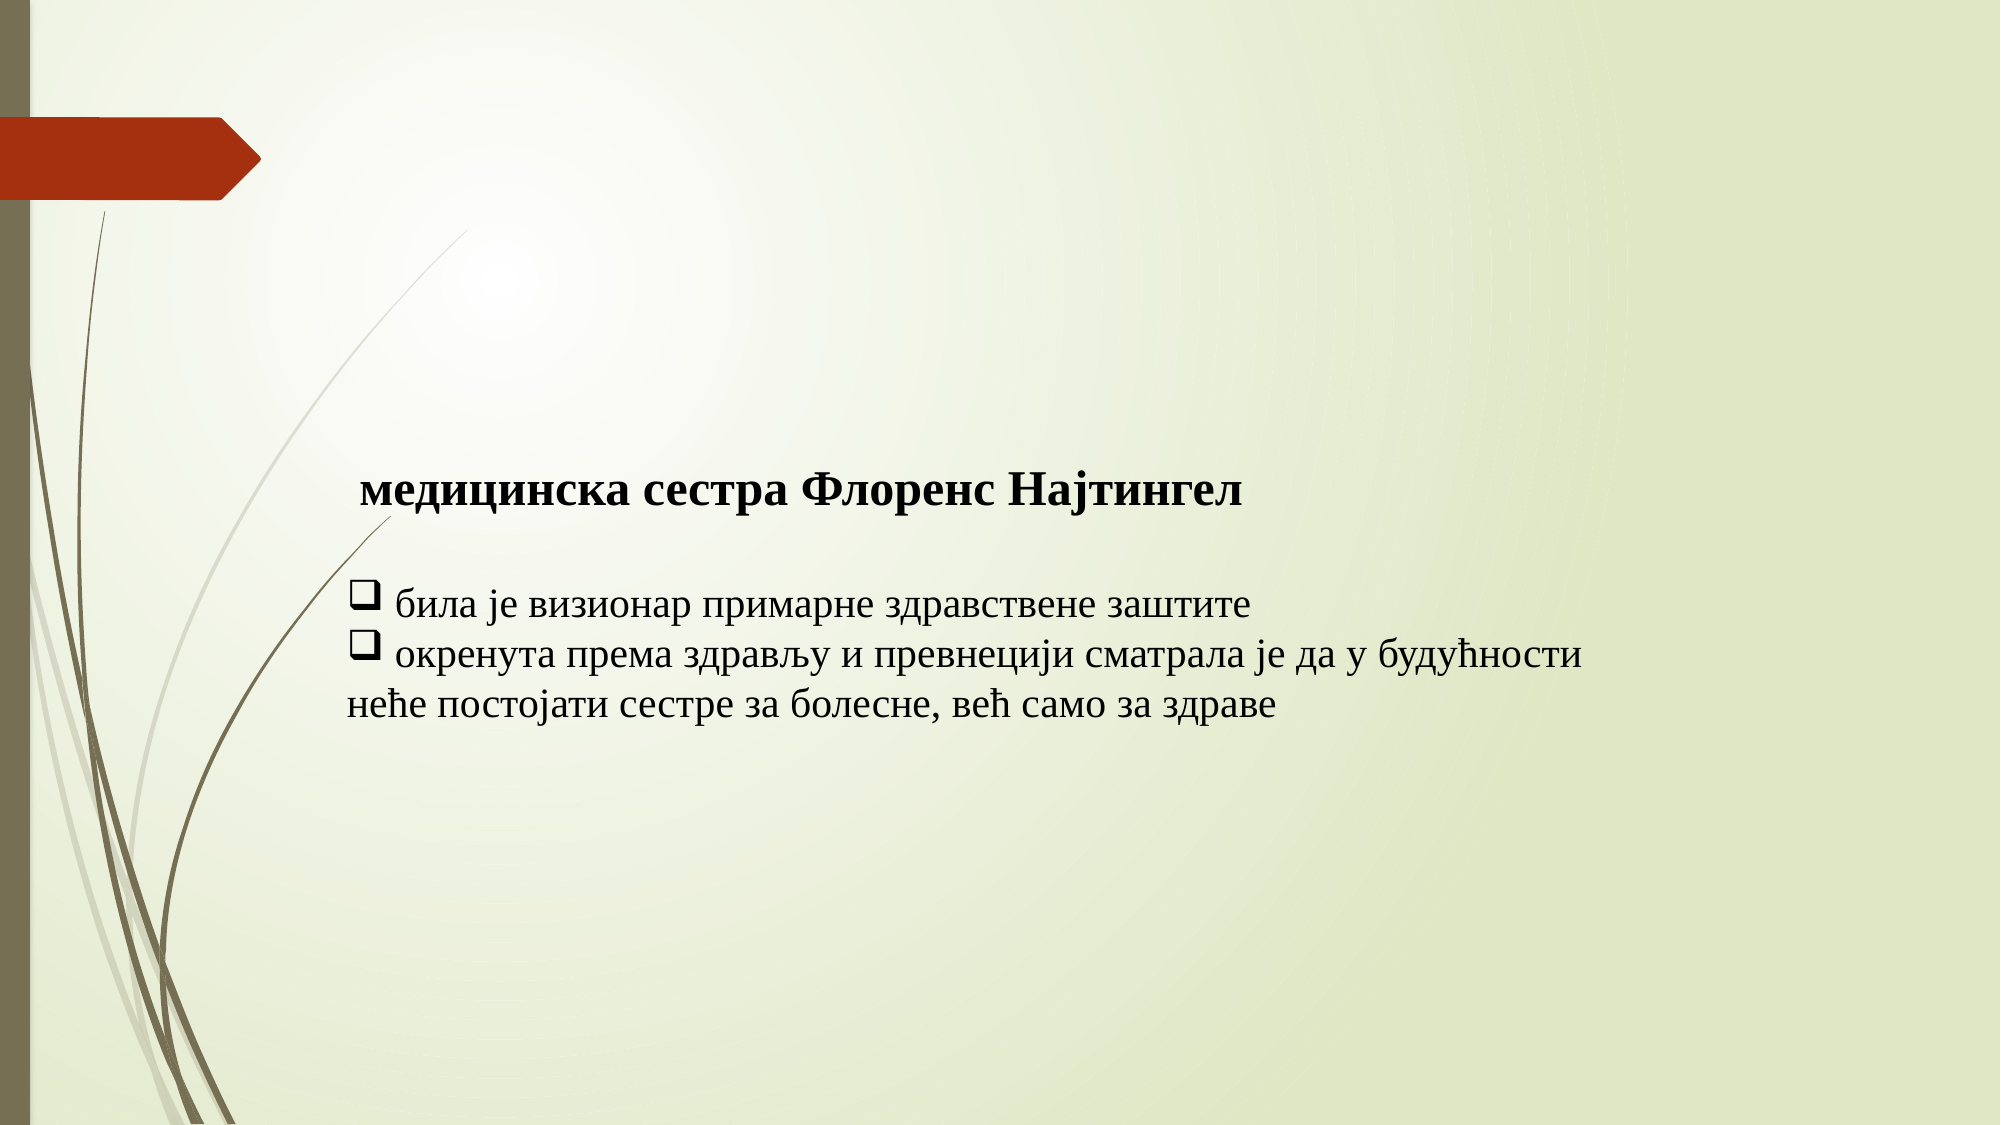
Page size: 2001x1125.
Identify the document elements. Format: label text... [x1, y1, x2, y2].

text_box медицинска сестра Флоренс Најтингел била је визионар примарне здравствене заштите окренута према здрављу и превнецији сматрала је да у будућности неће постојати сестре за болесне, већ само за здраве [332, 187, 1688, 950]
